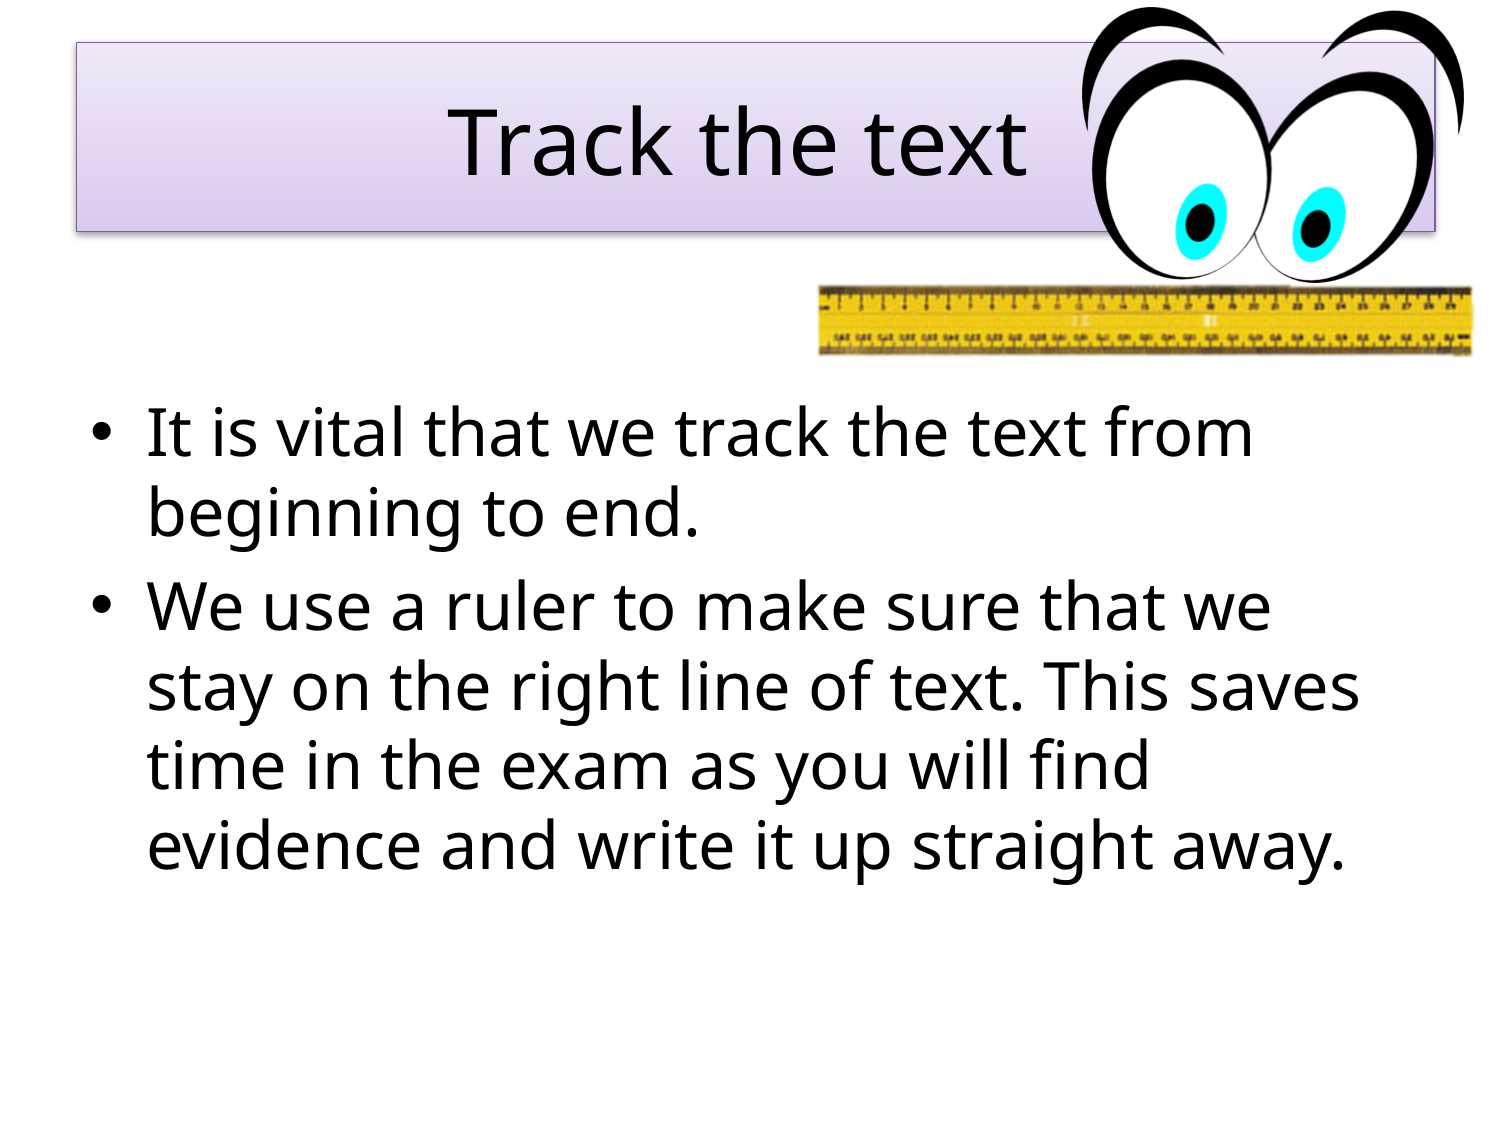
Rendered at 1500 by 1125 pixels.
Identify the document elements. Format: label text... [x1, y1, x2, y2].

list It is vital that we track the text from beginning to end. We use a ruler to make sure that we stay on the right line of text. This saves time in the exam as you will find evidence and write it up straight away. [75, 382, 1425, 1125]
title Track the text [75, 45, 772, 233]
picture [778, 0, 1500, 688]
